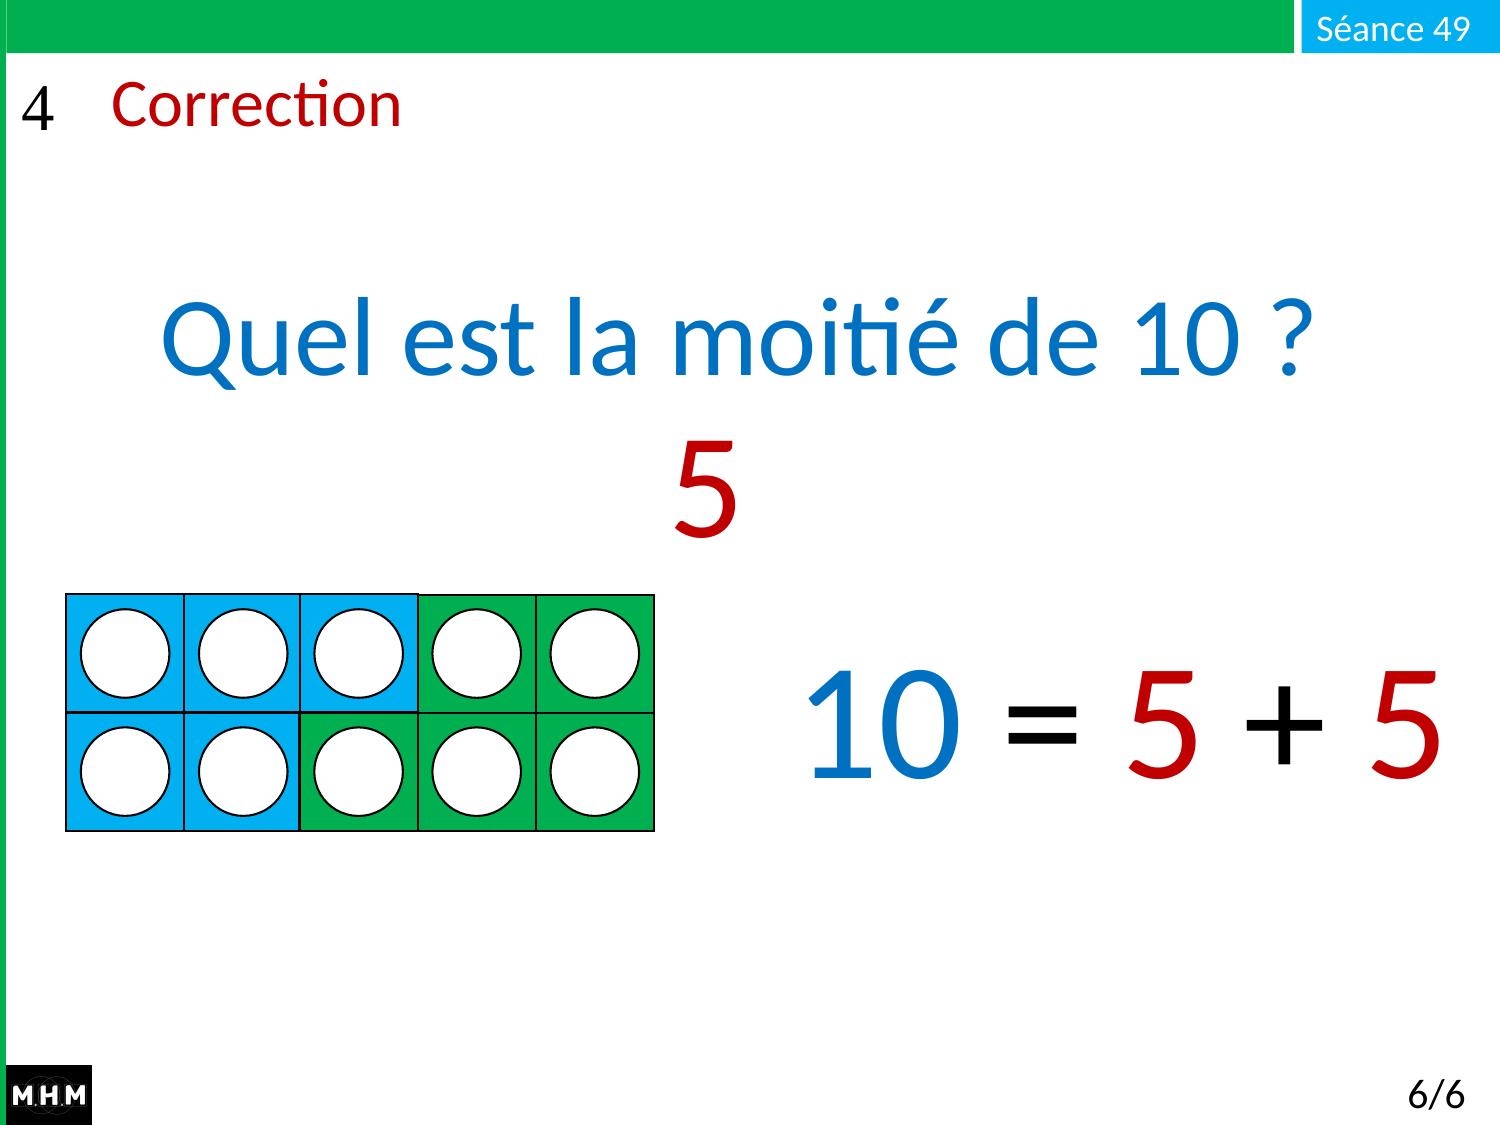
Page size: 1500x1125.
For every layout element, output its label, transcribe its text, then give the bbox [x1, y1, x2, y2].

text_box 10 = 5 + 5 [779, 604, 1500, 819]
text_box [66, 594, 358, 831]
list 6/6 [1373, 1064, 1500, 1125]
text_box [358, 535, 595, 890]
picture [6, 1065, 92, 1125]
text_box 5 [654, 379, 846, 575]
title Correction [96, 60, 1391, 150]
text_box Quel est la moitié de 10 ? [144, 255, 1391, 405]
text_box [595, 594, 655, 831]
